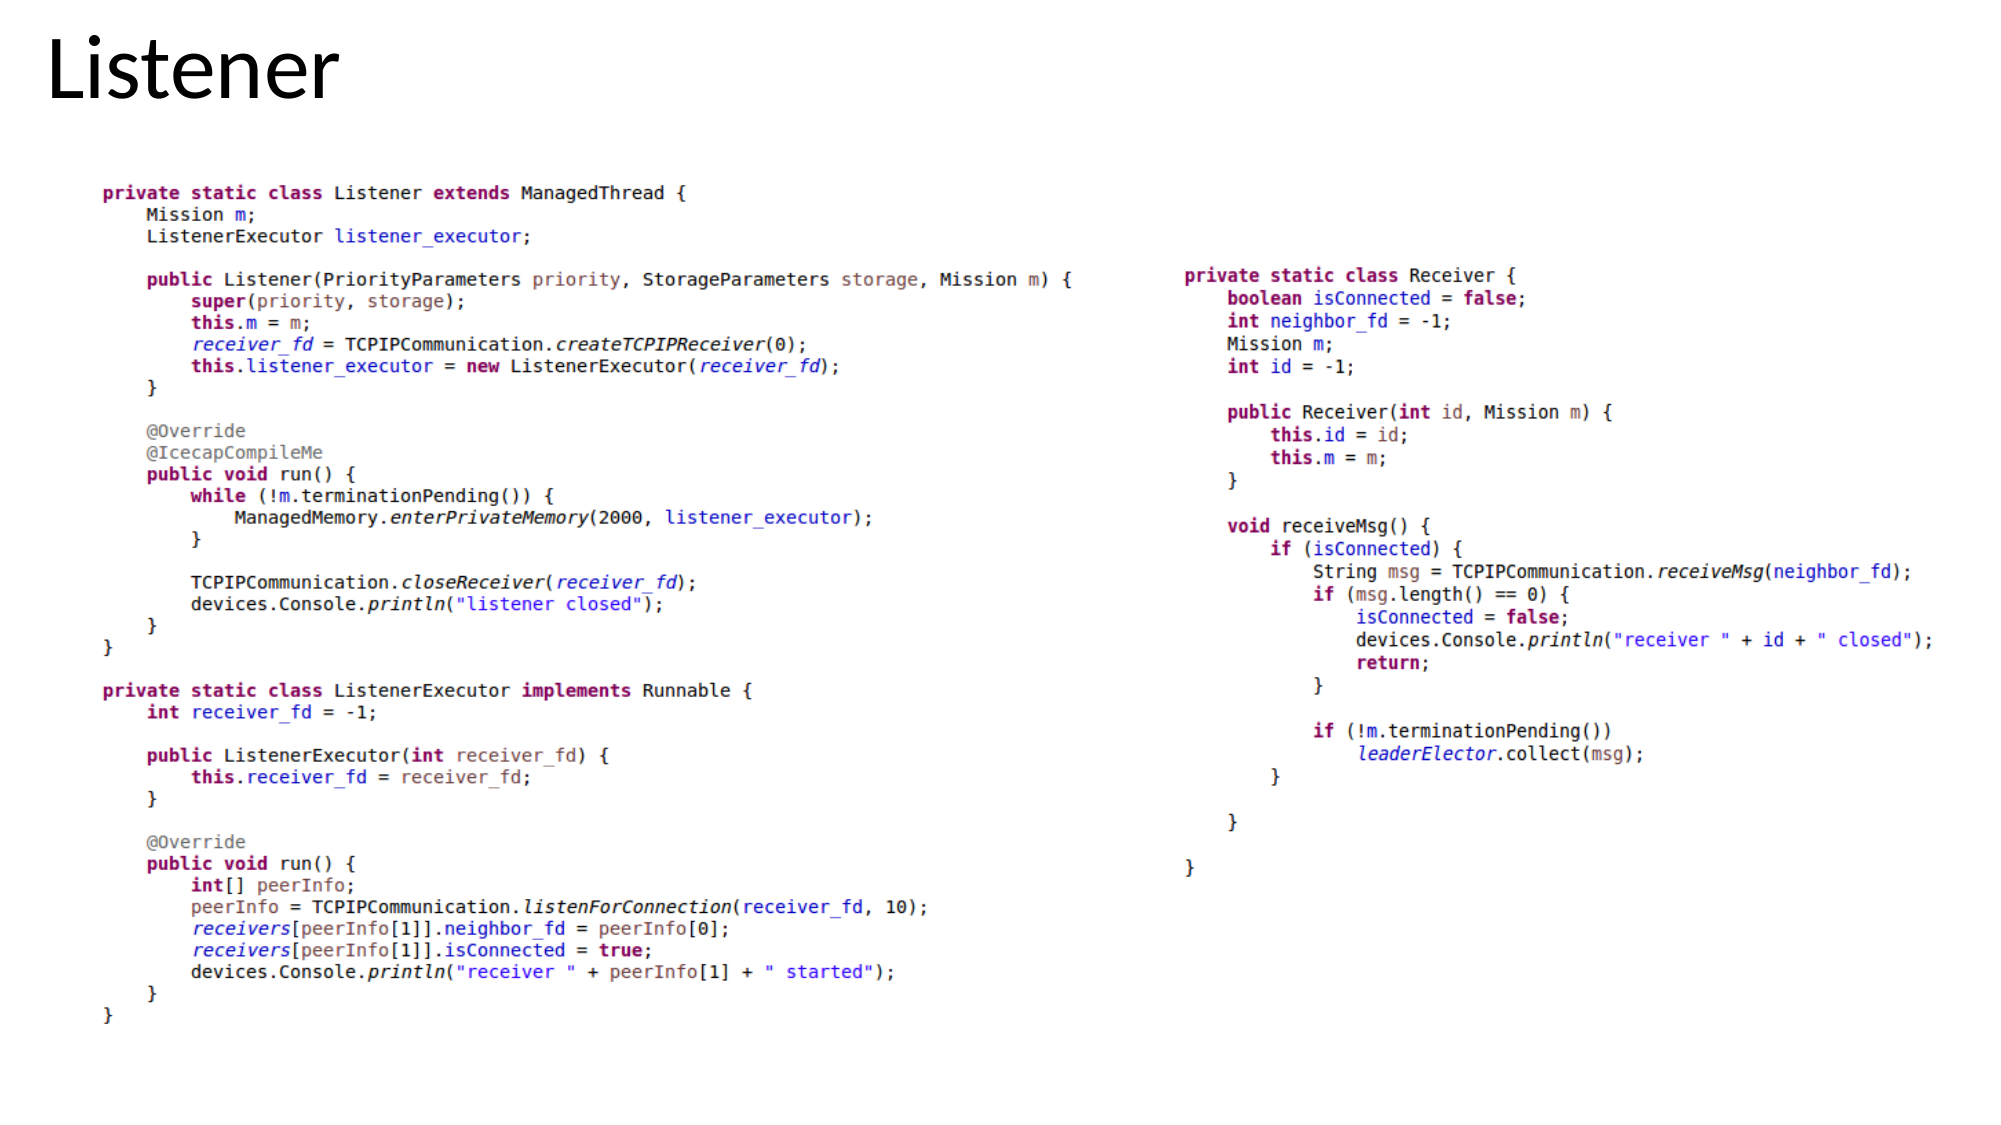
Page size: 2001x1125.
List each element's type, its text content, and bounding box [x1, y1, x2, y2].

title Listener [0, 0, 389, 125]
picture [1174, 258, 1957, 889]
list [78, 169, 1096, 1038]
